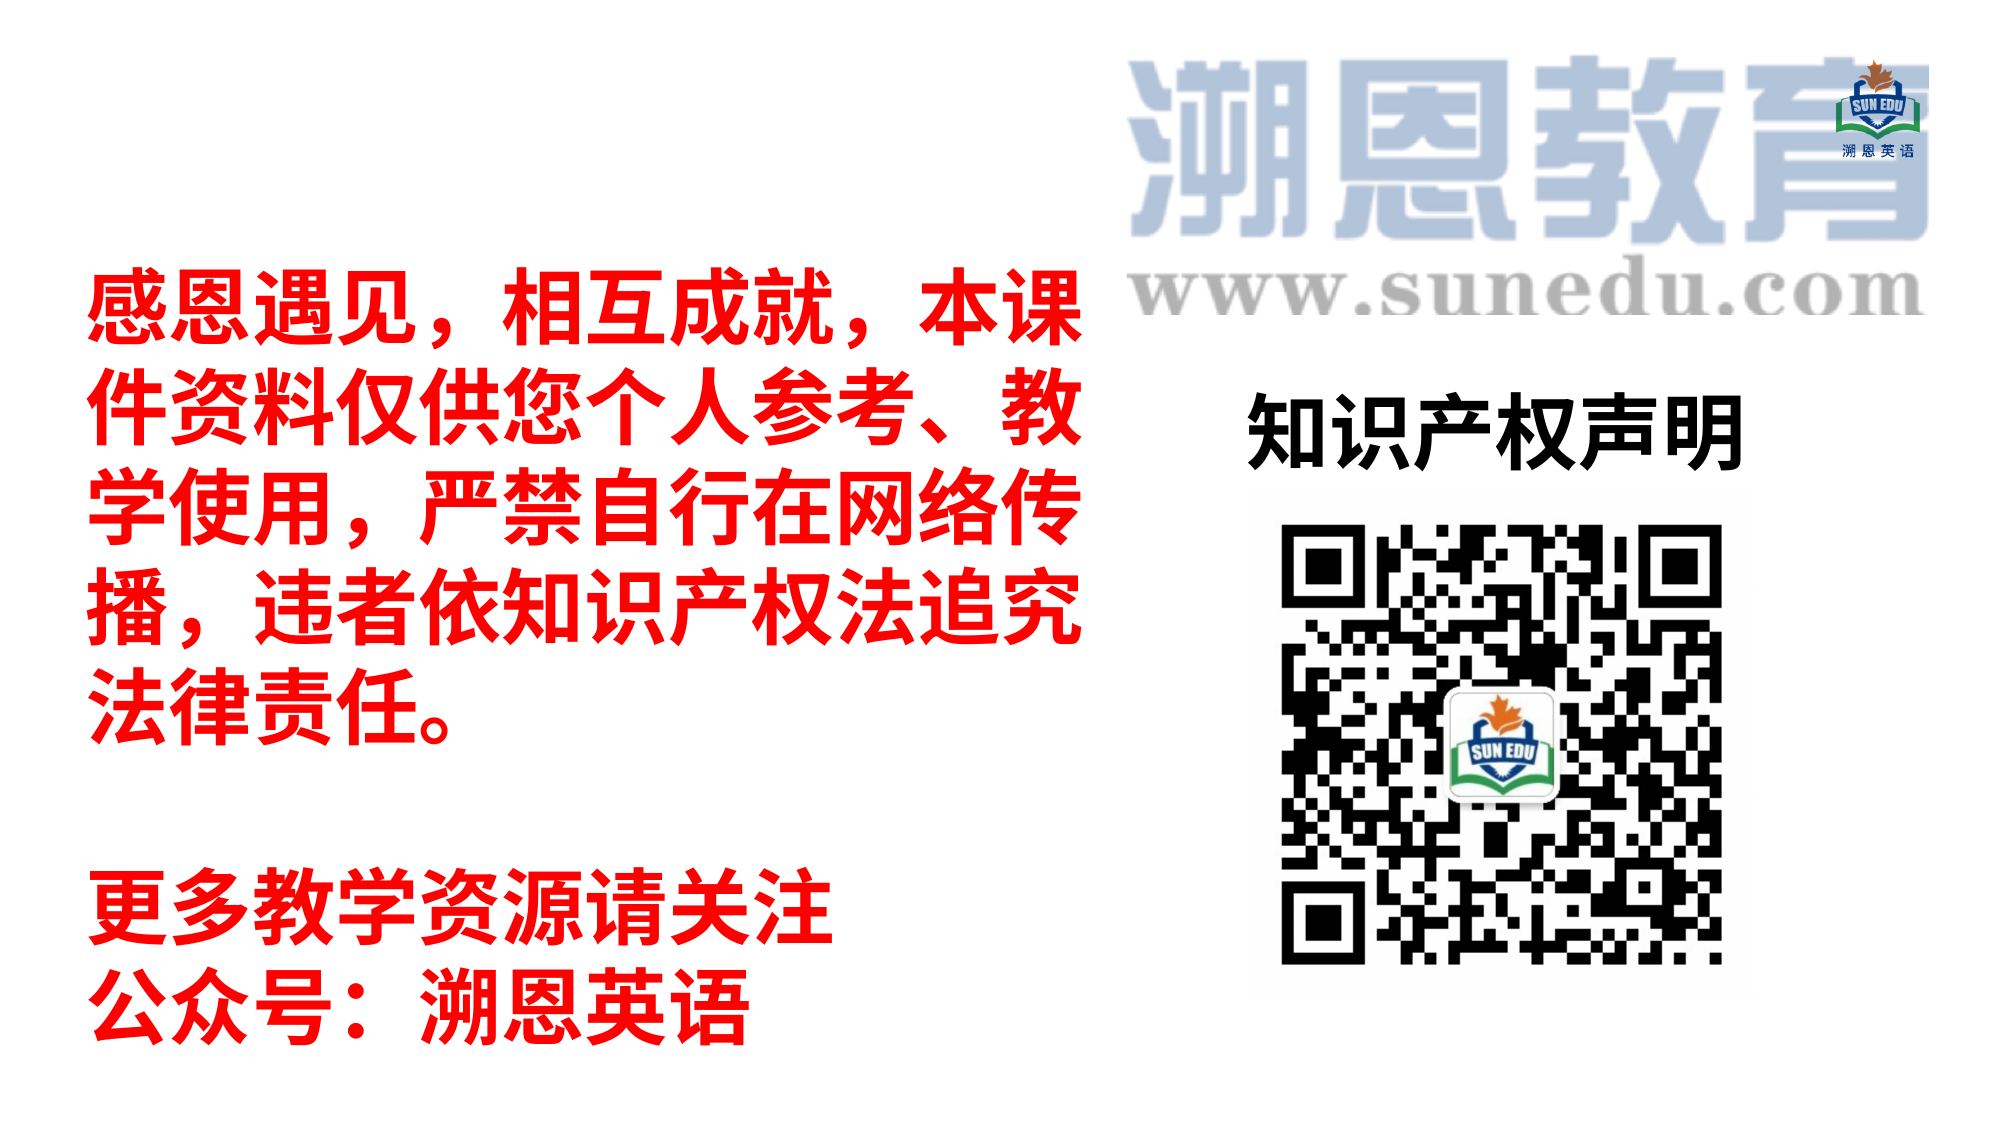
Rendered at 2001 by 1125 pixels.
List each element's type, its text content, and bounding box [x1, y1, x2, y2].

picture [1245, 488, 1758, 1000]
text_box 感恩遇见，相互成就，本课件资料仅供您个人参考、教学使用，严禁自行在网络传播，违者依知识产权法追究法律责任。 更多教学资源请关注 公众号：溯恩英语 [70, 247, 1144, 1063]
text_box 知识产权声明 [1231, 373, 1823, 488]
picture [1124, 53, 1930, 315]
